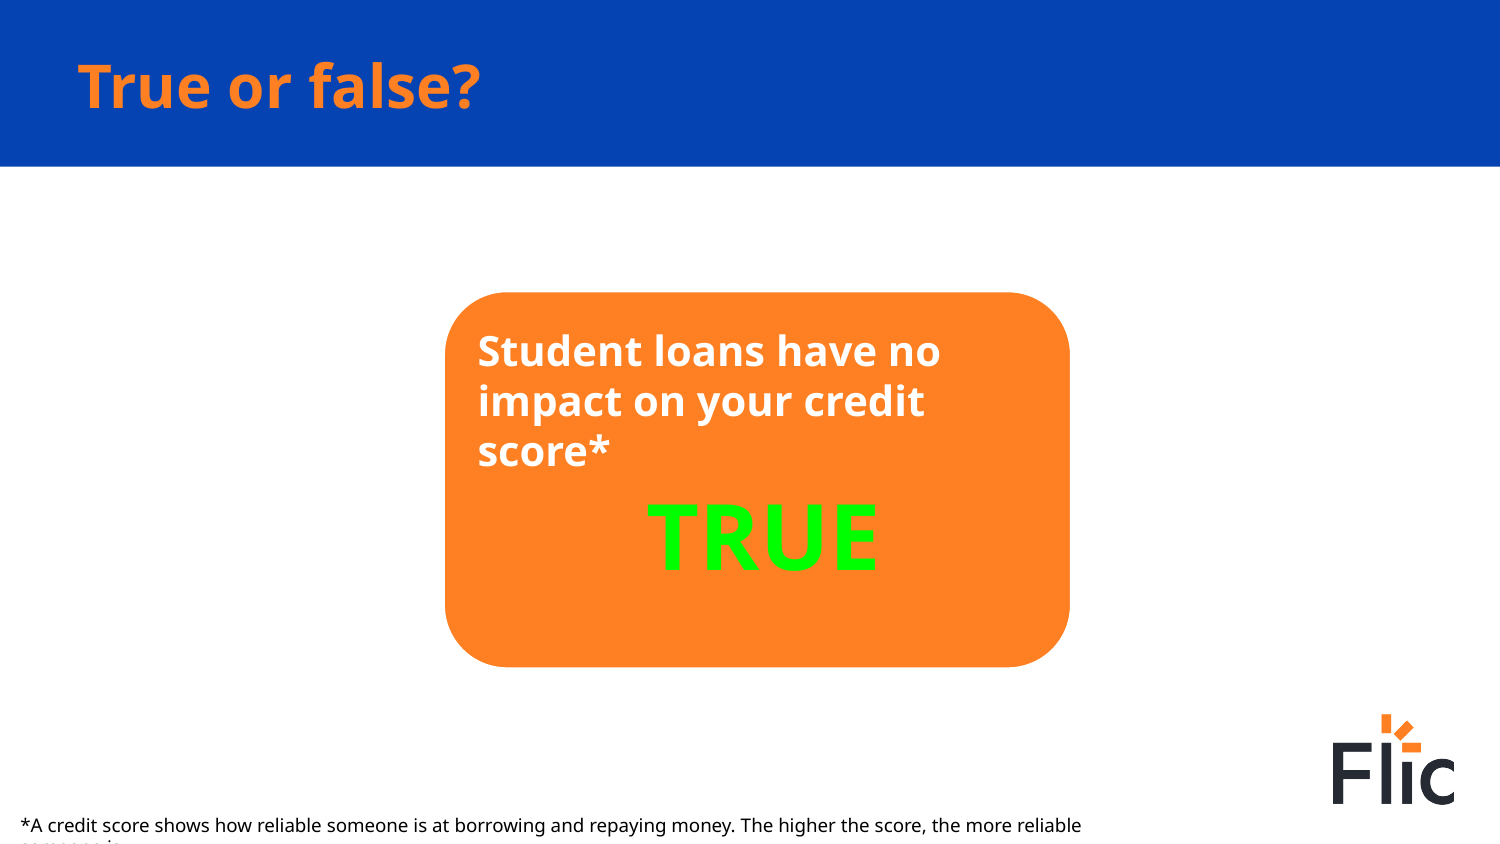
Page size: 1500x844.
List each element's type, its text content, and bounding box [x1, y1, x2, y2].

text_box *A credit score shows how reliable someone is at borrowing and repaying money. The higher the score, the more reliable someone is. [5, 798, 1107, 844]
text_box TRUE [582, 464, 946, 605]
text_box Student loans have no impact on your credit score* [444, 291, 1071, 669]
picture [1333, 714, 1454, 805]
title True or false? [62, 41, 998, 127]
